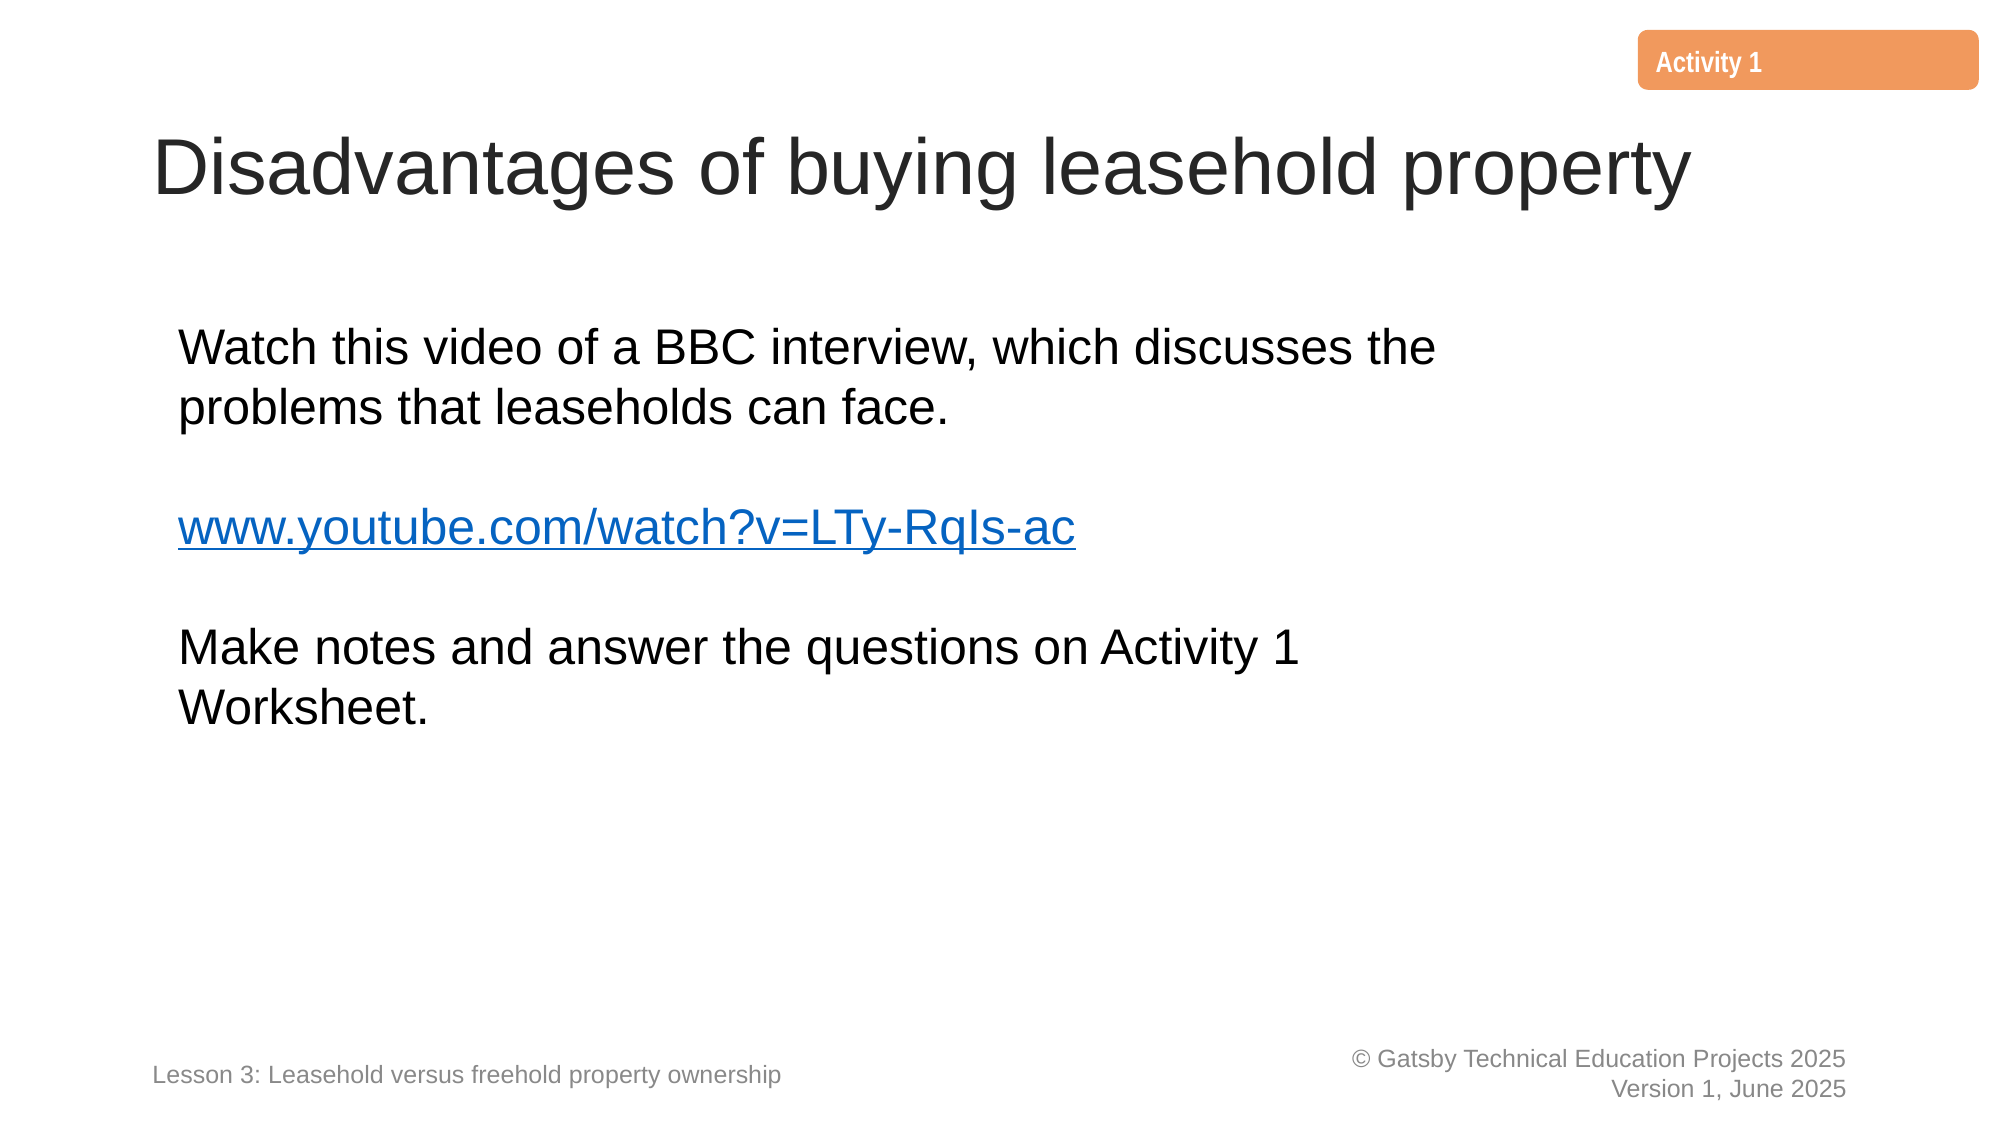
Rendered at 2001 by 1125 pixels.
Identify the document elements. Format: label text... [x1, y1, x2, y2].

title Disadvantages of buying leasehold property [137, 59, 1863, 278]
text_box Activity 1 [1637, 29, 1979, 90]
text_box Watch this video of a BBC interview, which discusses the problems that leaseholds can face. www.youtube.com/watch?v=LTy-RqIs-ac Make notes and answer the questions on Activity 1 Worksheet. [163, 307, 1581, 743]
list Lesson 3: Leasehold versus freehold property ownership [137, 1042, 829, 1103]
text_box [1636, 26, 1977, 81]
